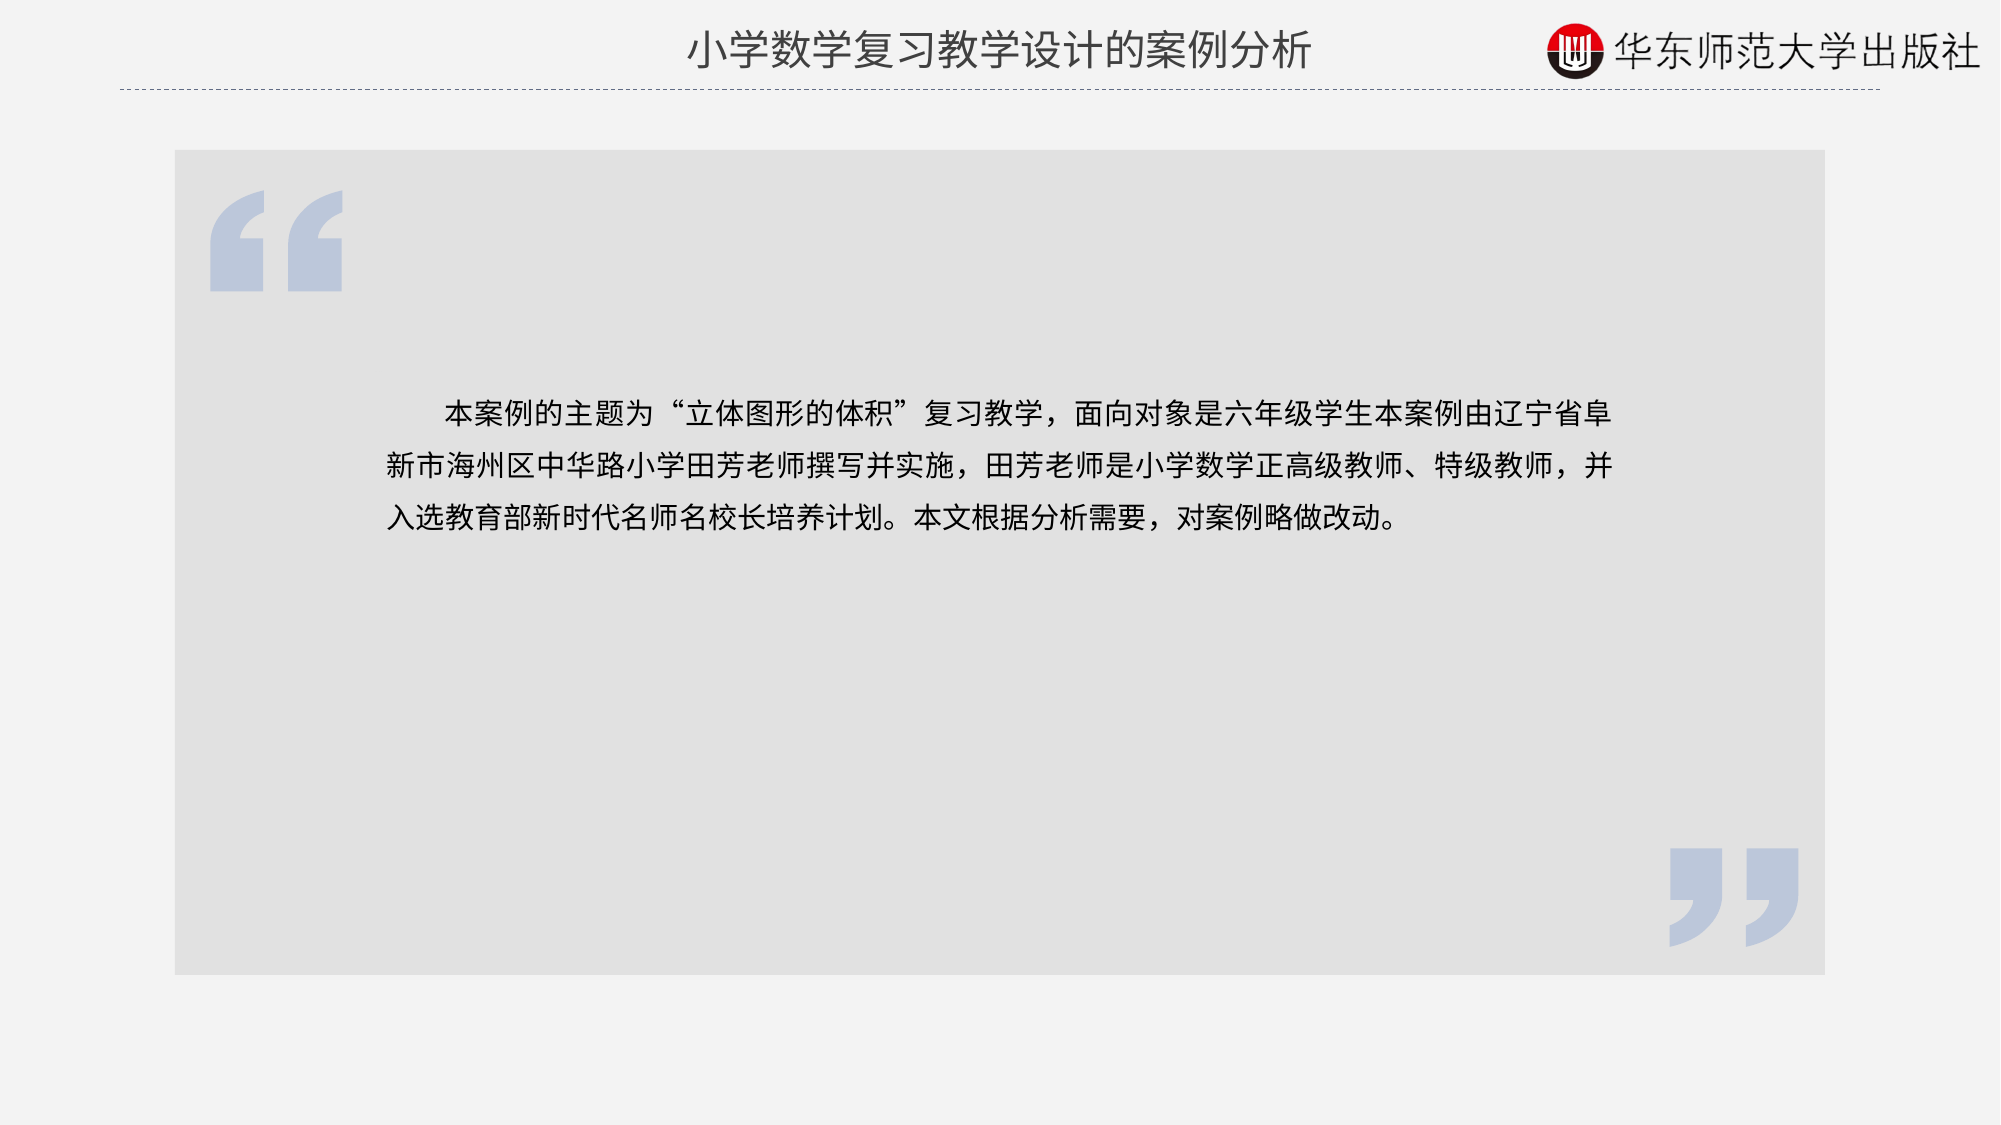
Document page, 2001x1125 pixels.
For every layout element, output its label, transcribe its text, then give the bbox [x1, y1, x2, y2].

text_box [287, 189, 344, 293]
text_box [1536, 13, 1989, 83]
text_box [1668, 847, 1724, 949]
text_box [1744, 847, 1800, 949]
text_box [209, 189, 265, 293]
text_box 小学数学复习教学设计的案例分析 [680, 23, 1320, 74]
text_box 本案例的主题为“立体图形的体积”复习教学，面向对象是六年级学生本案例由辽宁省阜新市海州区中华路小学田芳老师撰写并实施，田芳老师是小学数学正高级教师、特级教师，并入选教育部新时代名师名校长培养计划。本文根据分析需要，对案例略做改动。 [371, 370, 1629, 542]
text_box [174, 149, 1826, 976]
